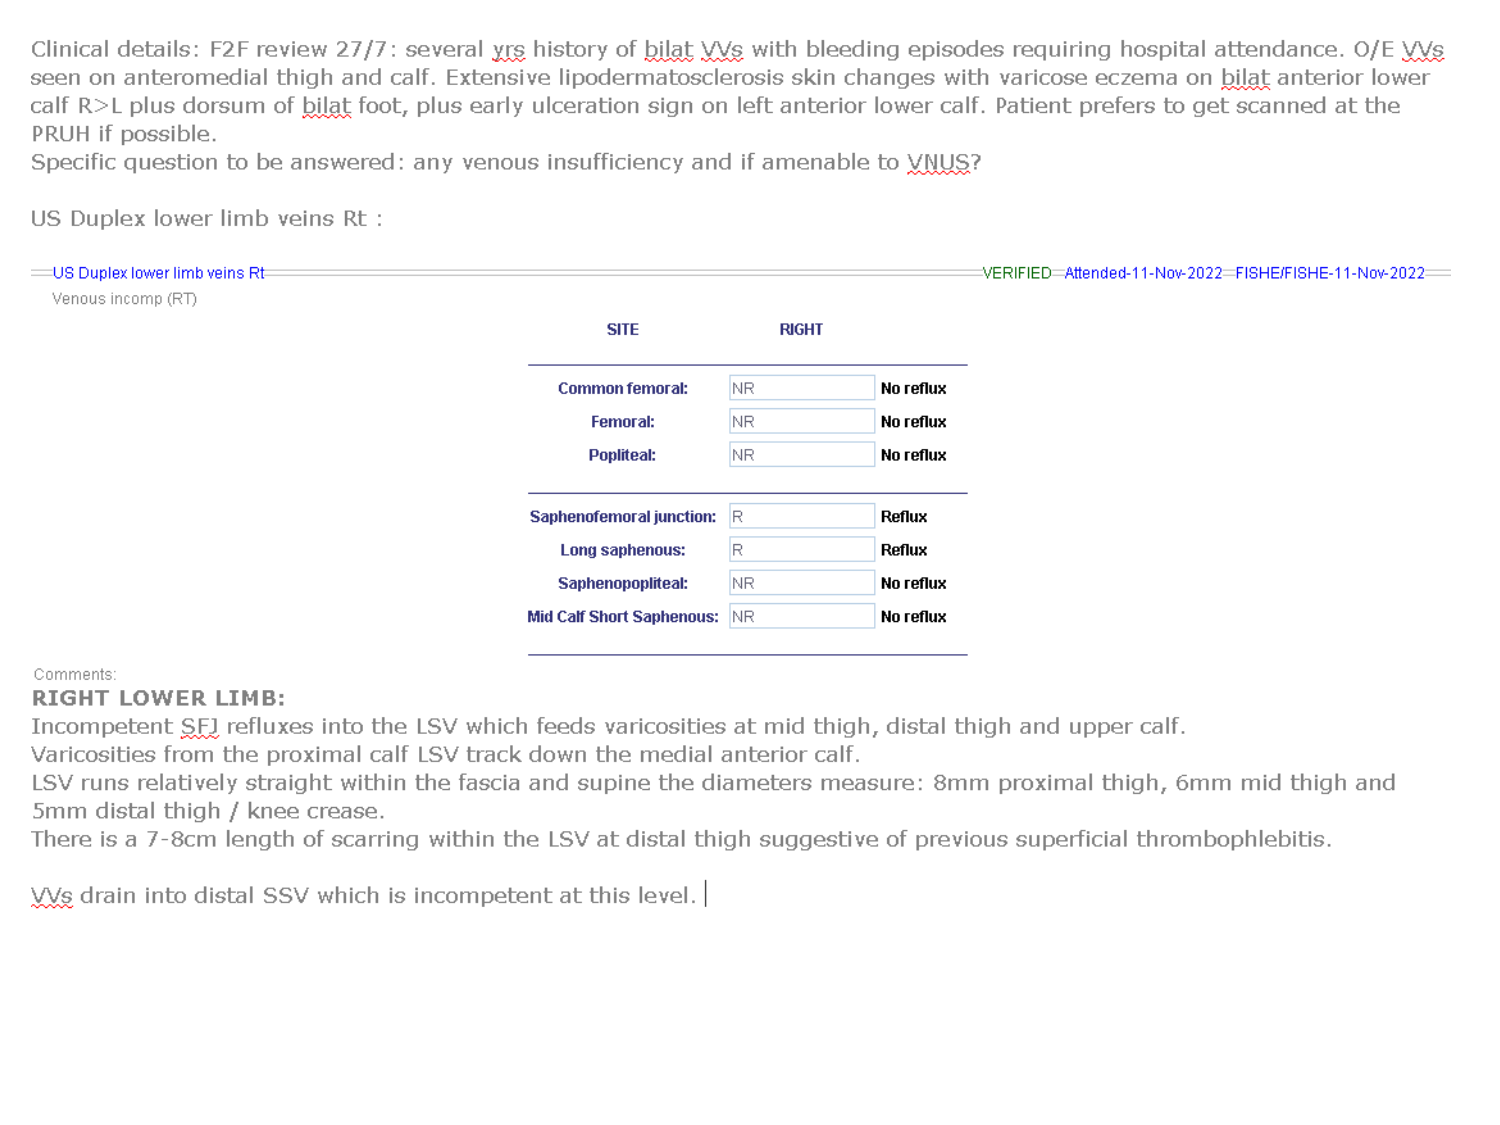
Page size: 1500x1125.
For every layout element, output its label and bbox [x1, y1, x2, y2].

picture [31, 35, 1451, 916]
